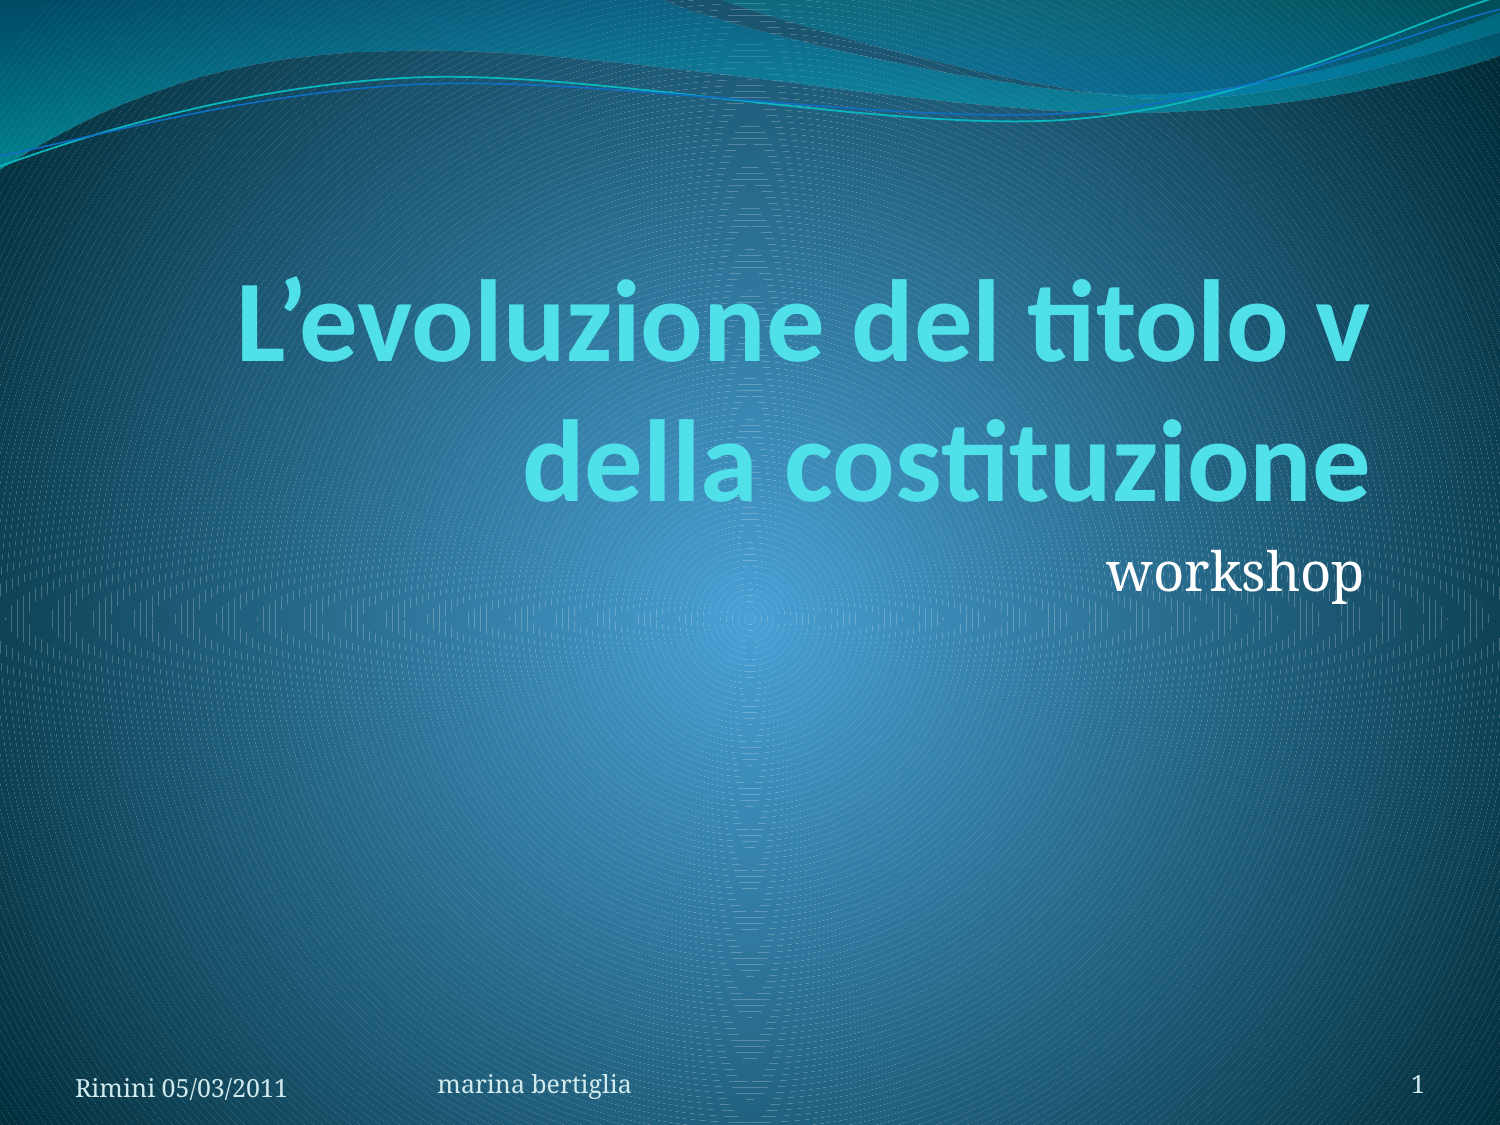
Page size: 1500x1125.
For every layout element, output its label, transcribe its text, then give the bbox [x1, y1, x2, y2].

title L’evoluzione del titolo v della costituzione [87, 224, 1376, 525]
subtitle workshop [87, 529, 1376, 818]
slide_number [75, 1042, 425, 1103]
footer marina bertiglia [437, 1042, 988, 1103]
slide_number 1 [1299, 1042, 1425, 1103]
